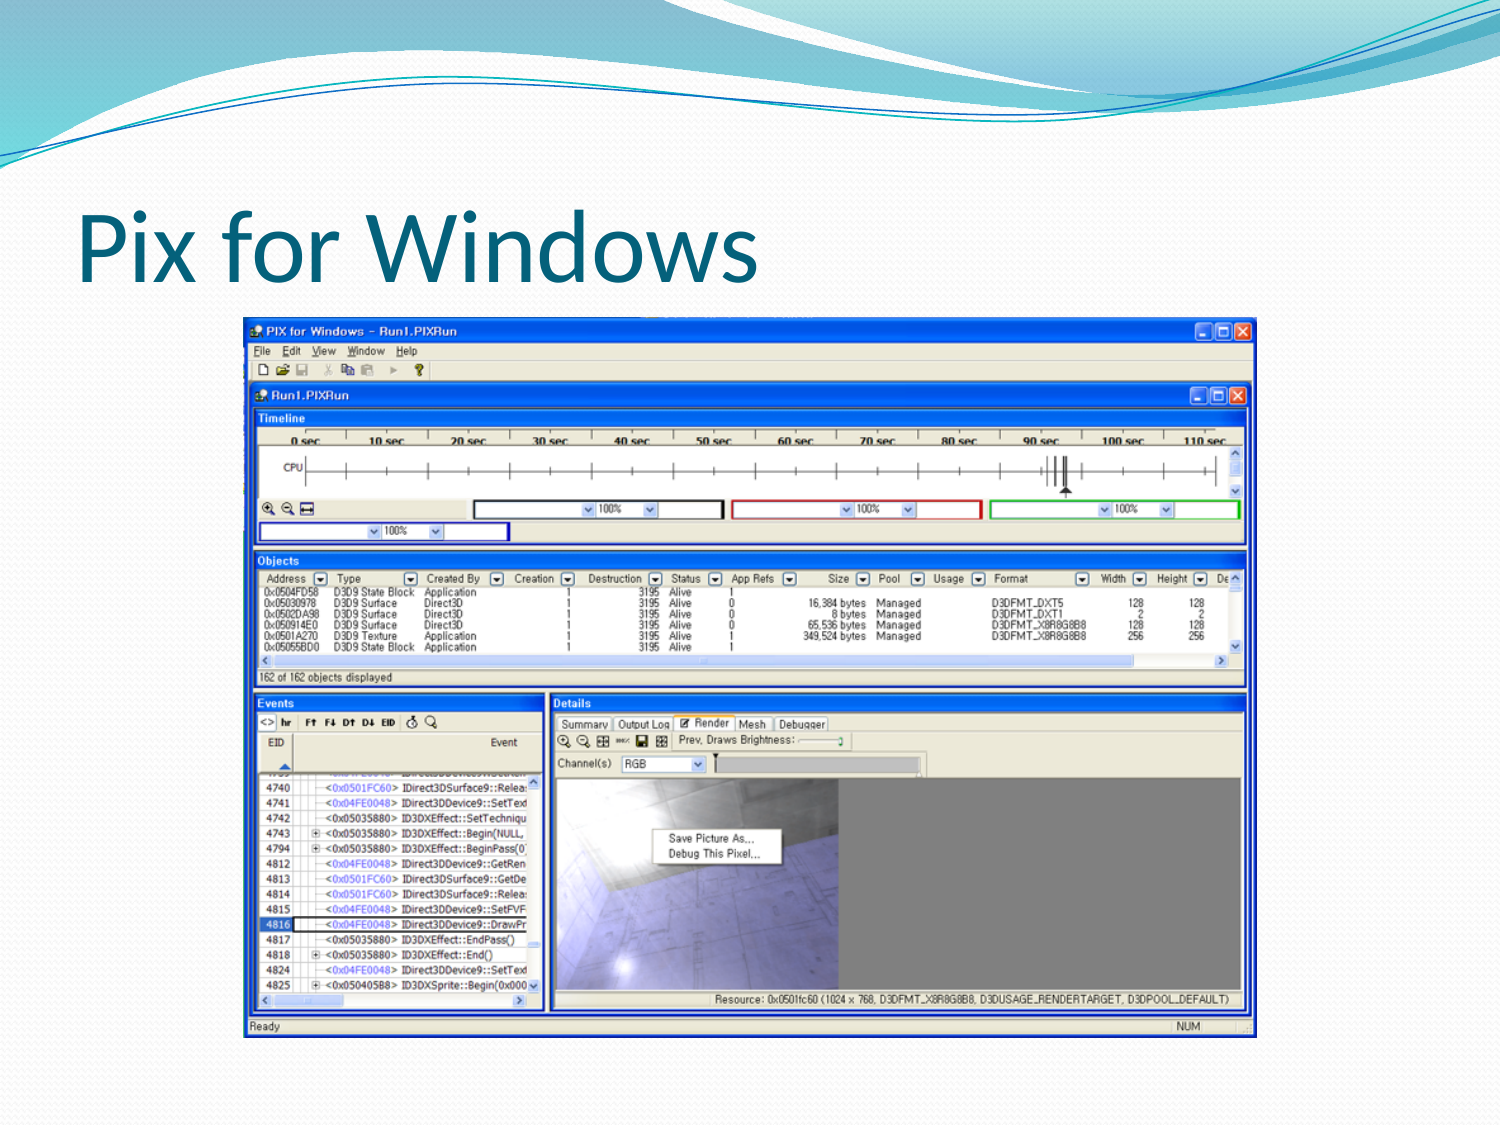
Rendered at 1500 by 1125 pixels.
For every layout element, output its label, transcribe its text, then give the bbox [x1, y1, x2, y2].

title Pix for Windows [75, 115, 1425, 303]
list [243, 317, 1257, 1038]
